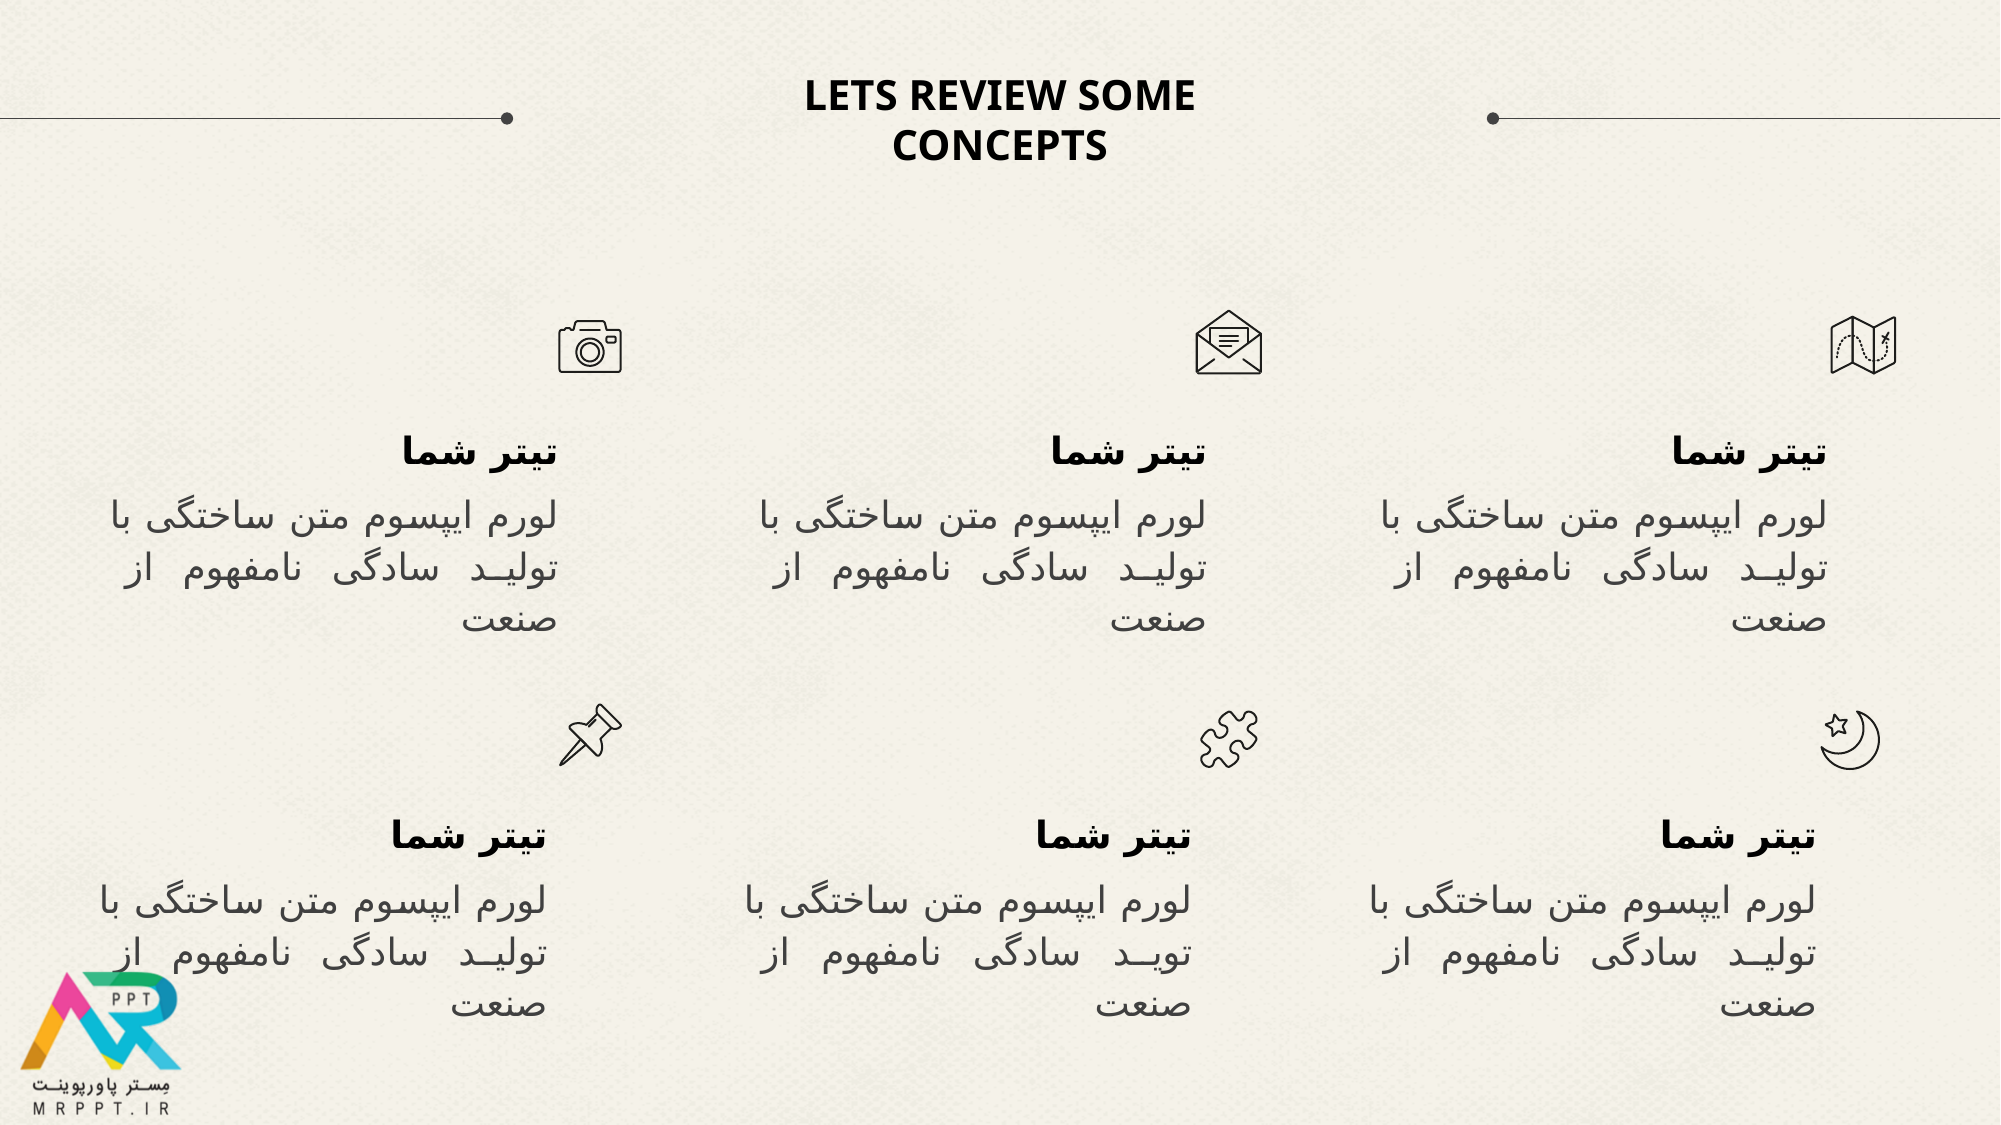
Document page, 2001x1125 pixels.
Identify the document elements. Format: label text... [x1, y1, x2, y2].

list تیتر شما لورم ایپسوم متن ساختگی با تولید سادگی نامفهوم از صنعت [742, 404, 1223, 801]
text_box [559, 704, 621, 766]
list تیتر شما لورم ایپسوم متن ساختگی با تولید سادگی نامفهوم از صنعت [1363, 404, 1844, 801]
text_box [559, 320, 621, 373]
title LETS REVIEW SOME CONCEPTS [680, 24, 1320, 213]
picture [0, 0, 2001, 1125]
list تیتر شما لورم ایپسوم متن ساختگی با تولید سادگی نامفهوم از صنعت [93, 404, 574, 801]
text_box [1831, 316, 1896, 374]
list تیتر شما لورم ایپسوم متن ساختگی با توید سادگی نامفهوم از صنعت [727, 789, 1208, 1125]
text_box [1196, 310, 1262, 374]
list تیتر شما لورم ایپسوم متن ساختگی با تولید سادگی نامفهوم از صنعت [1352, 789, 1833, 1125]
list تیتر شما لورم ایپسوم متن ساختگی با تولید سادگی نامفهوم از صنعت [82, 789, 563, 1125]
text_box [1821, 711, 1880, 770]
